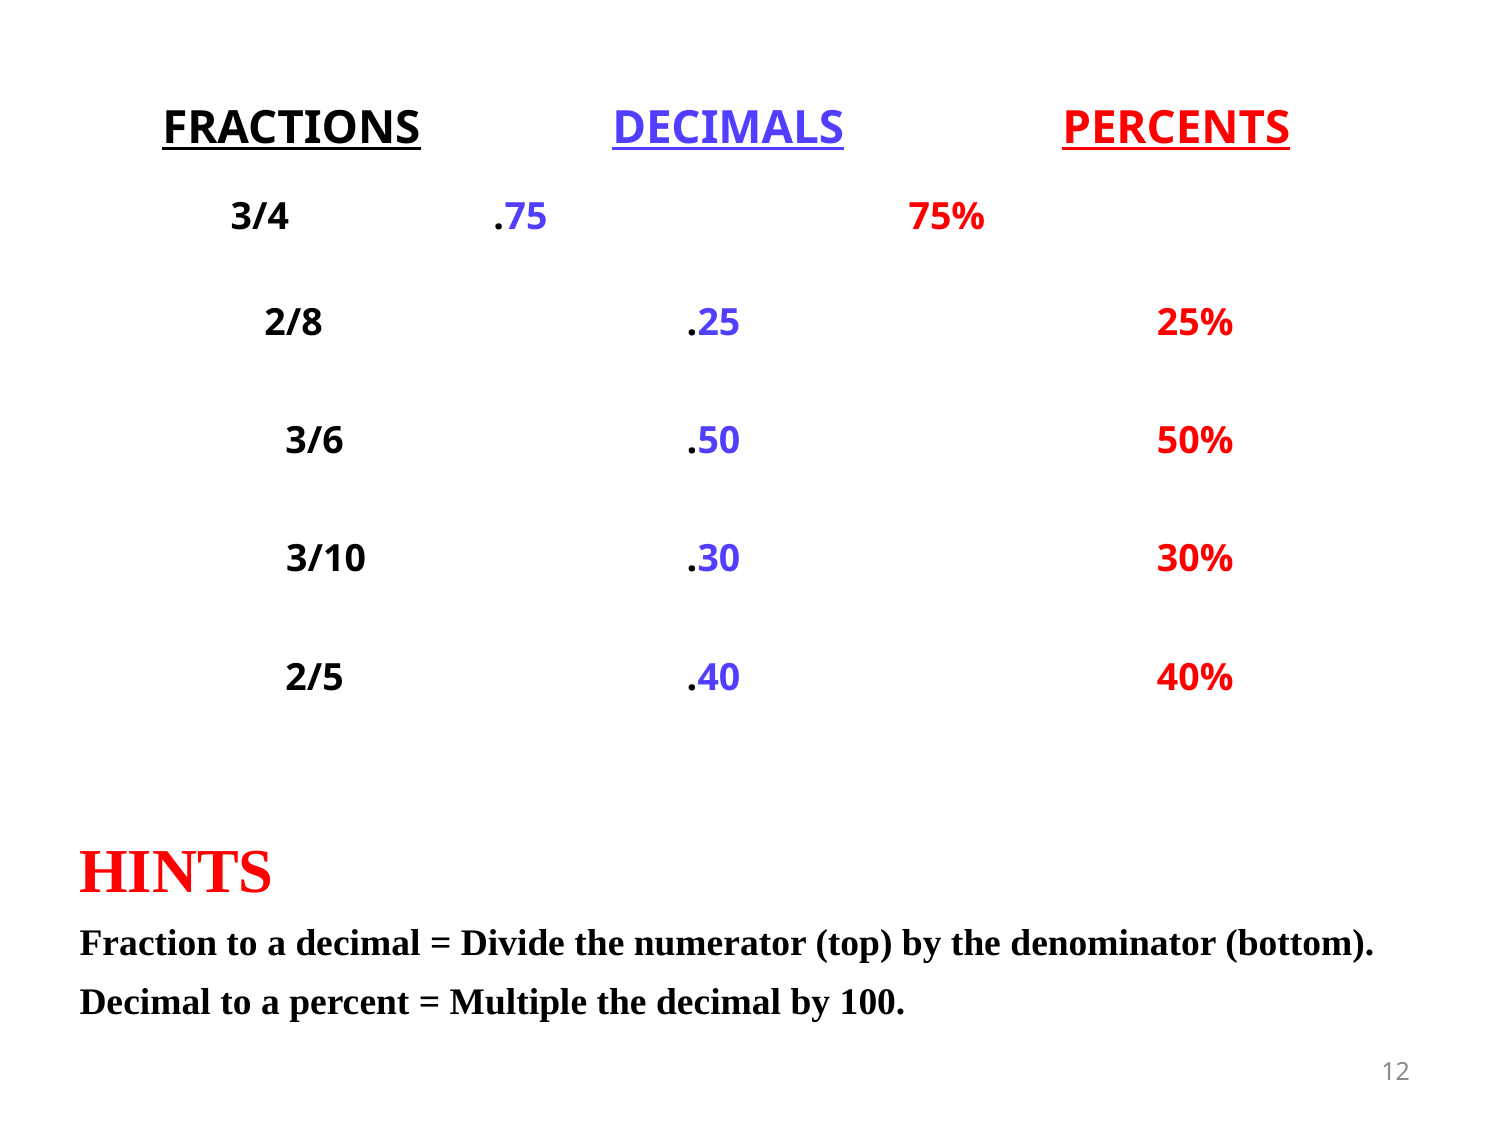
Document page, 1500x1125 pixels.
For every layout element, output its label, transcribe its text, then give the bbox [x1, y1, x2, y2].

text_box .30 [671, 527, 756, 587]
slide_number 12 [1074, 1074, 1425, 1103]
text_box 50% [1132, 408, 1249, 469]
text_box 30% [1132, 527, 1249, 587]
text_box .40 [671, 645, 756, 705]
text_box 25% [1132, 290, 1249, 351]
text_box 40% [1132, 645, 1249, 705]
text_box .50 [671, 408, 756, 469]
text_box 3/6 [260, 408, 359, 469]
text_box 2/8 [230, 290, 455, 351]
text_box .25 [671, 290, 756, 351]
text_box 3/4 .75 75% [147, 184, 1353, 245]
text_box 2/5 [260, 645, 359, 705]
text_box HINTS Fraction to a decimal = Divide the numerator (top) by the denominator (bottom). Decimal to a percent = Multiple the decimal by 100. [64, 822, 1500, 1074]
text_box 3/10 [261, 527, 382, 587]
text_box FRACTIONS DECIMALS PERCENTS [147, 90, 1400, 160]
